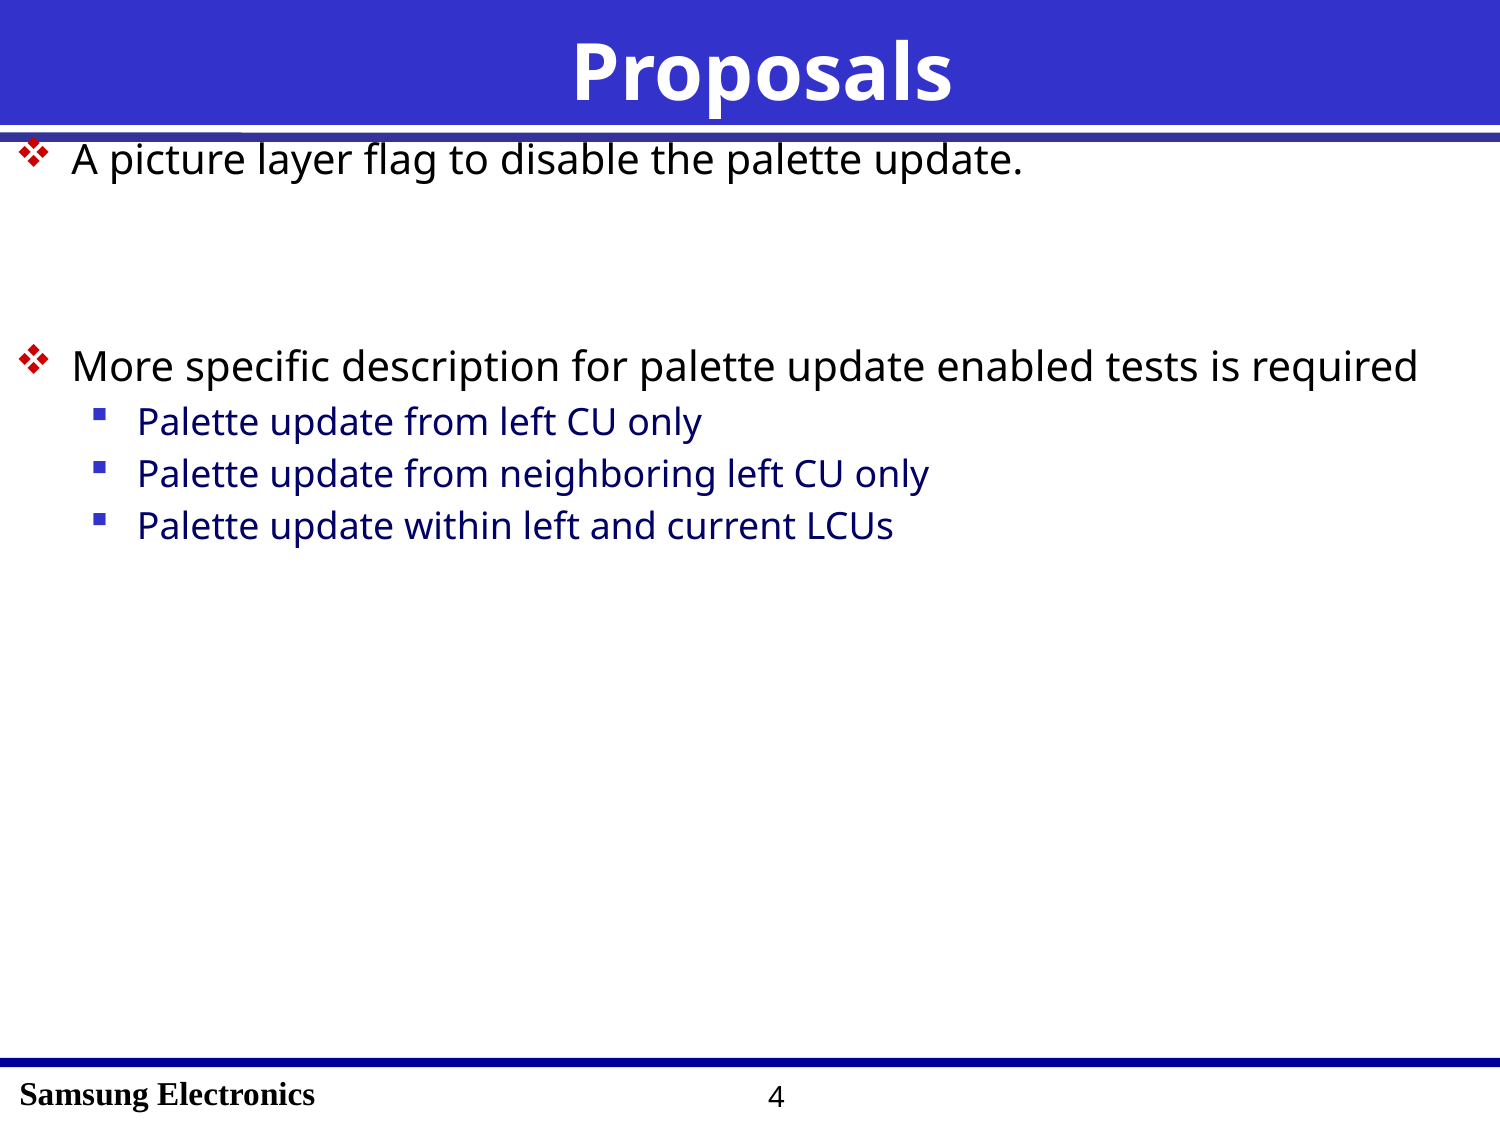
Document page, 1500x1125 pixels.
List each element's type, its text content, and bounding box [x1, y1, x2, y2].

list A picture layer flag to disable the palette update. More specific description for palette update enabled tests is required Palette update from left CU only Palette update from neighboring left CU only Palette update within left and current LCUs [0, 125, 1500, 1038]
slide_number 4 [662, 1070, 801, 1121]
title Proposals [87, 12, 1438, 125]
